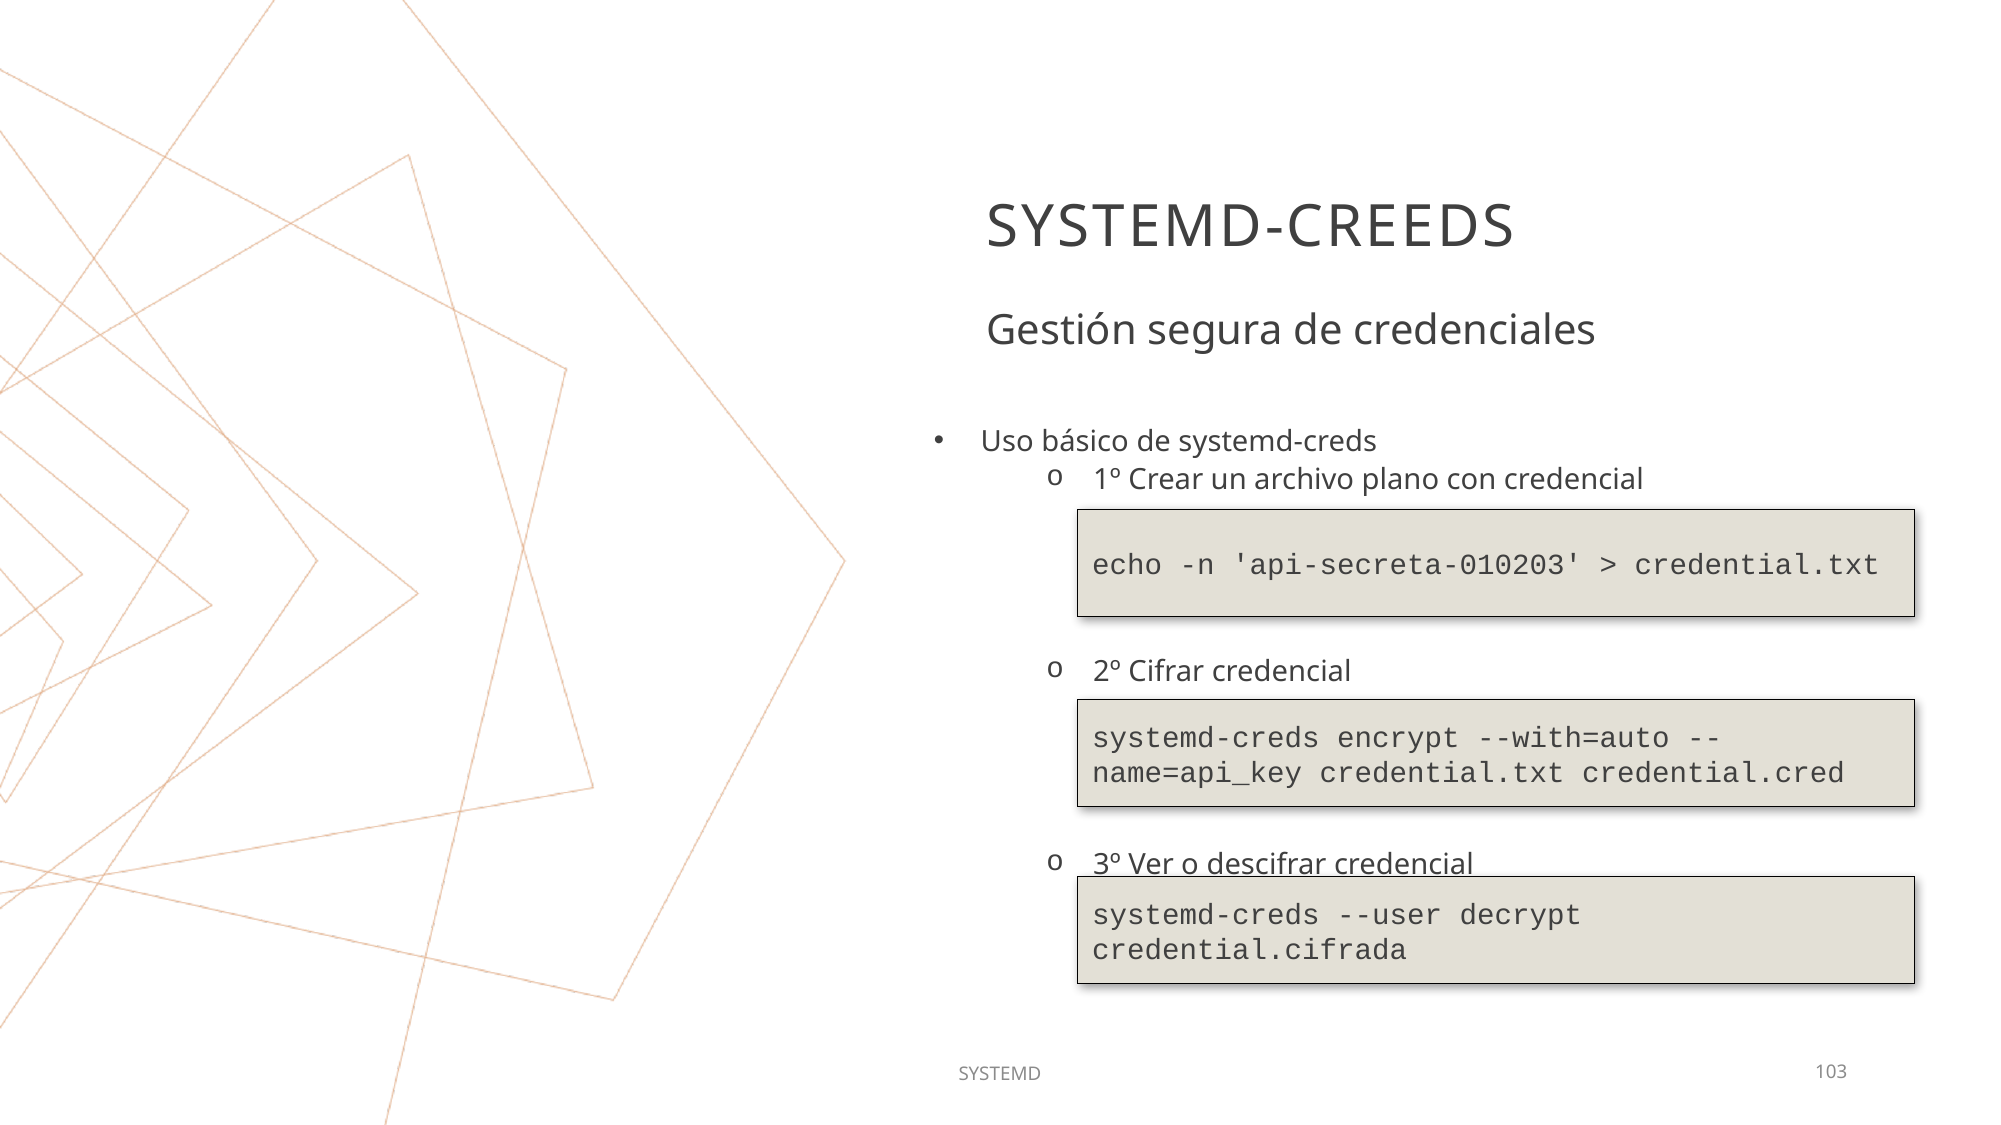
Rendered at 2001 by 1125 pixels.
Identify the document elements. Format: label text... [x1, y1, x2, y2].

slide_number 103 [1412, 1042, 1863, 1103]
footer SYSTEMD [662, 1042, 1338, 1103]
text_box systemd-creds --user decrypt credential.cifrada [1077, 876, 1915, 984]
text_box systemd-creds encrypt --with=auto --name=api_key credential.txt credential.cred [1077, 699, 1915, 807]
text_box Gestión segura de credenciales [971, 295, 1863, 387]
picture [0, 0, 893, 1125]
text_box echo -n 'api-secreta-010203' > credential.txt [1077, 509, 1915, 617]
text_box Uso básico de systemd-creds 1º Crear un archivo plano con credencial 2º Cifrar credencial 3º Ver o descifrar credencial [918, 365, 1914, 1014]
title Systemd-creeds [971, 189, 1863, 295]
